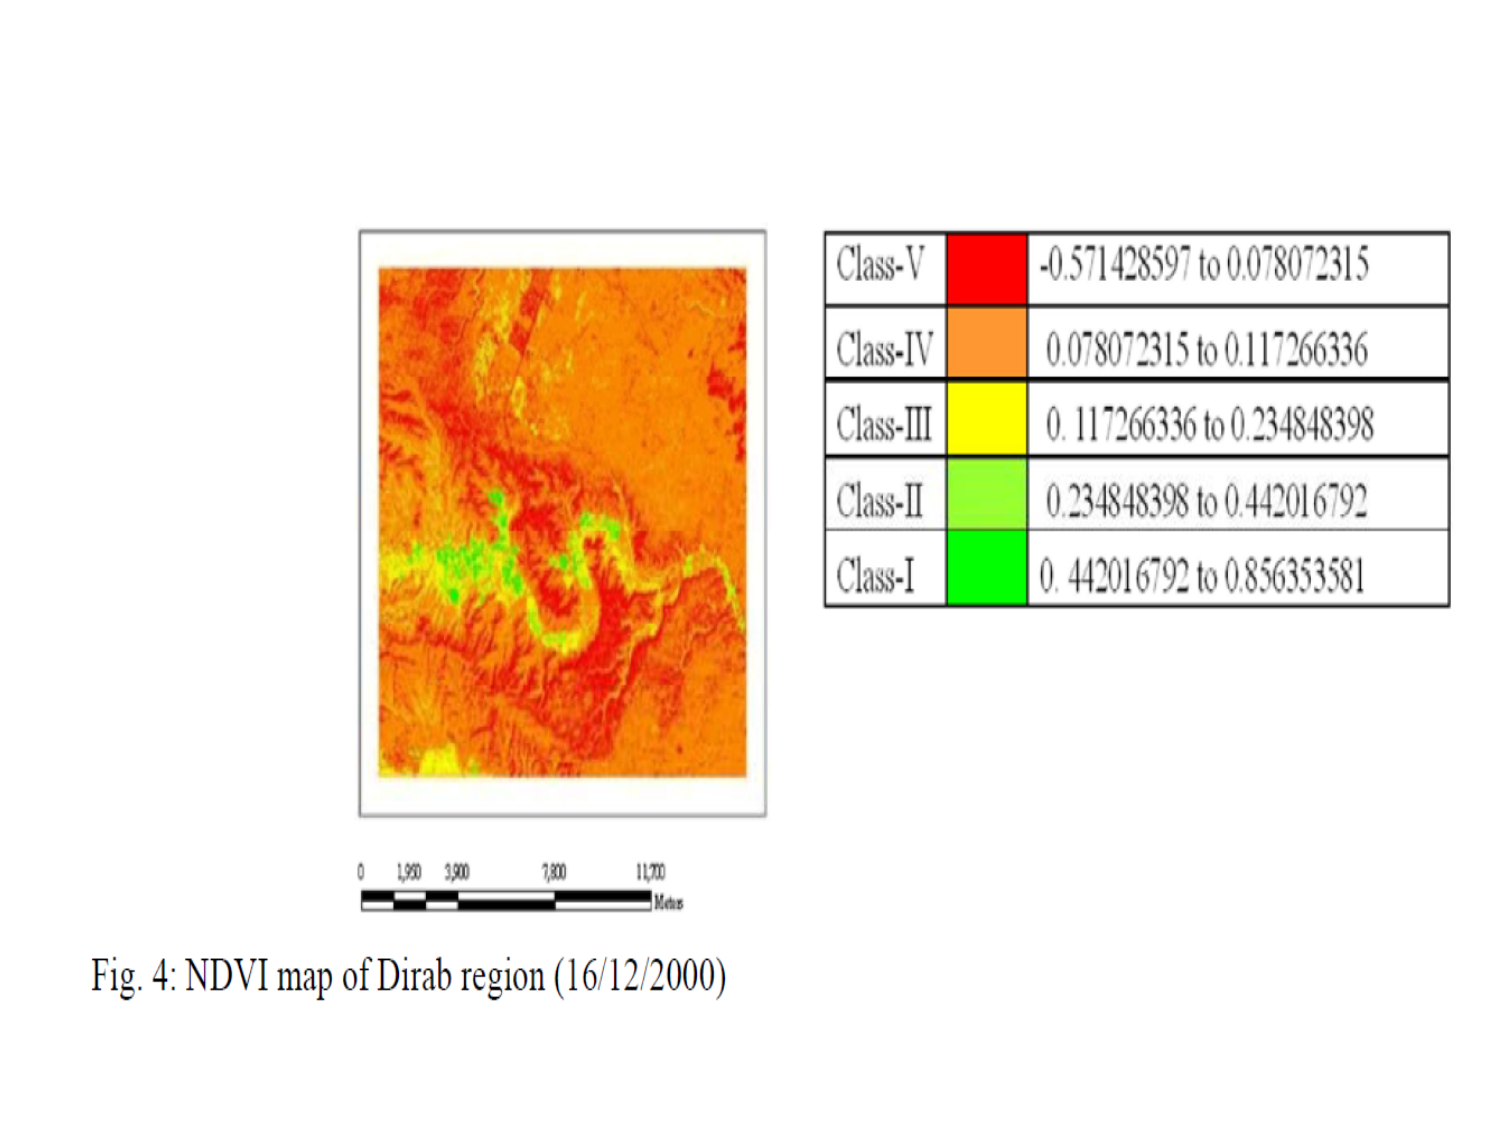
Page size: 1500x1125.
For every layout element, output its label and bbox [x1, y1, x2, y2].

picture [52, 207, 1471, 1012]
